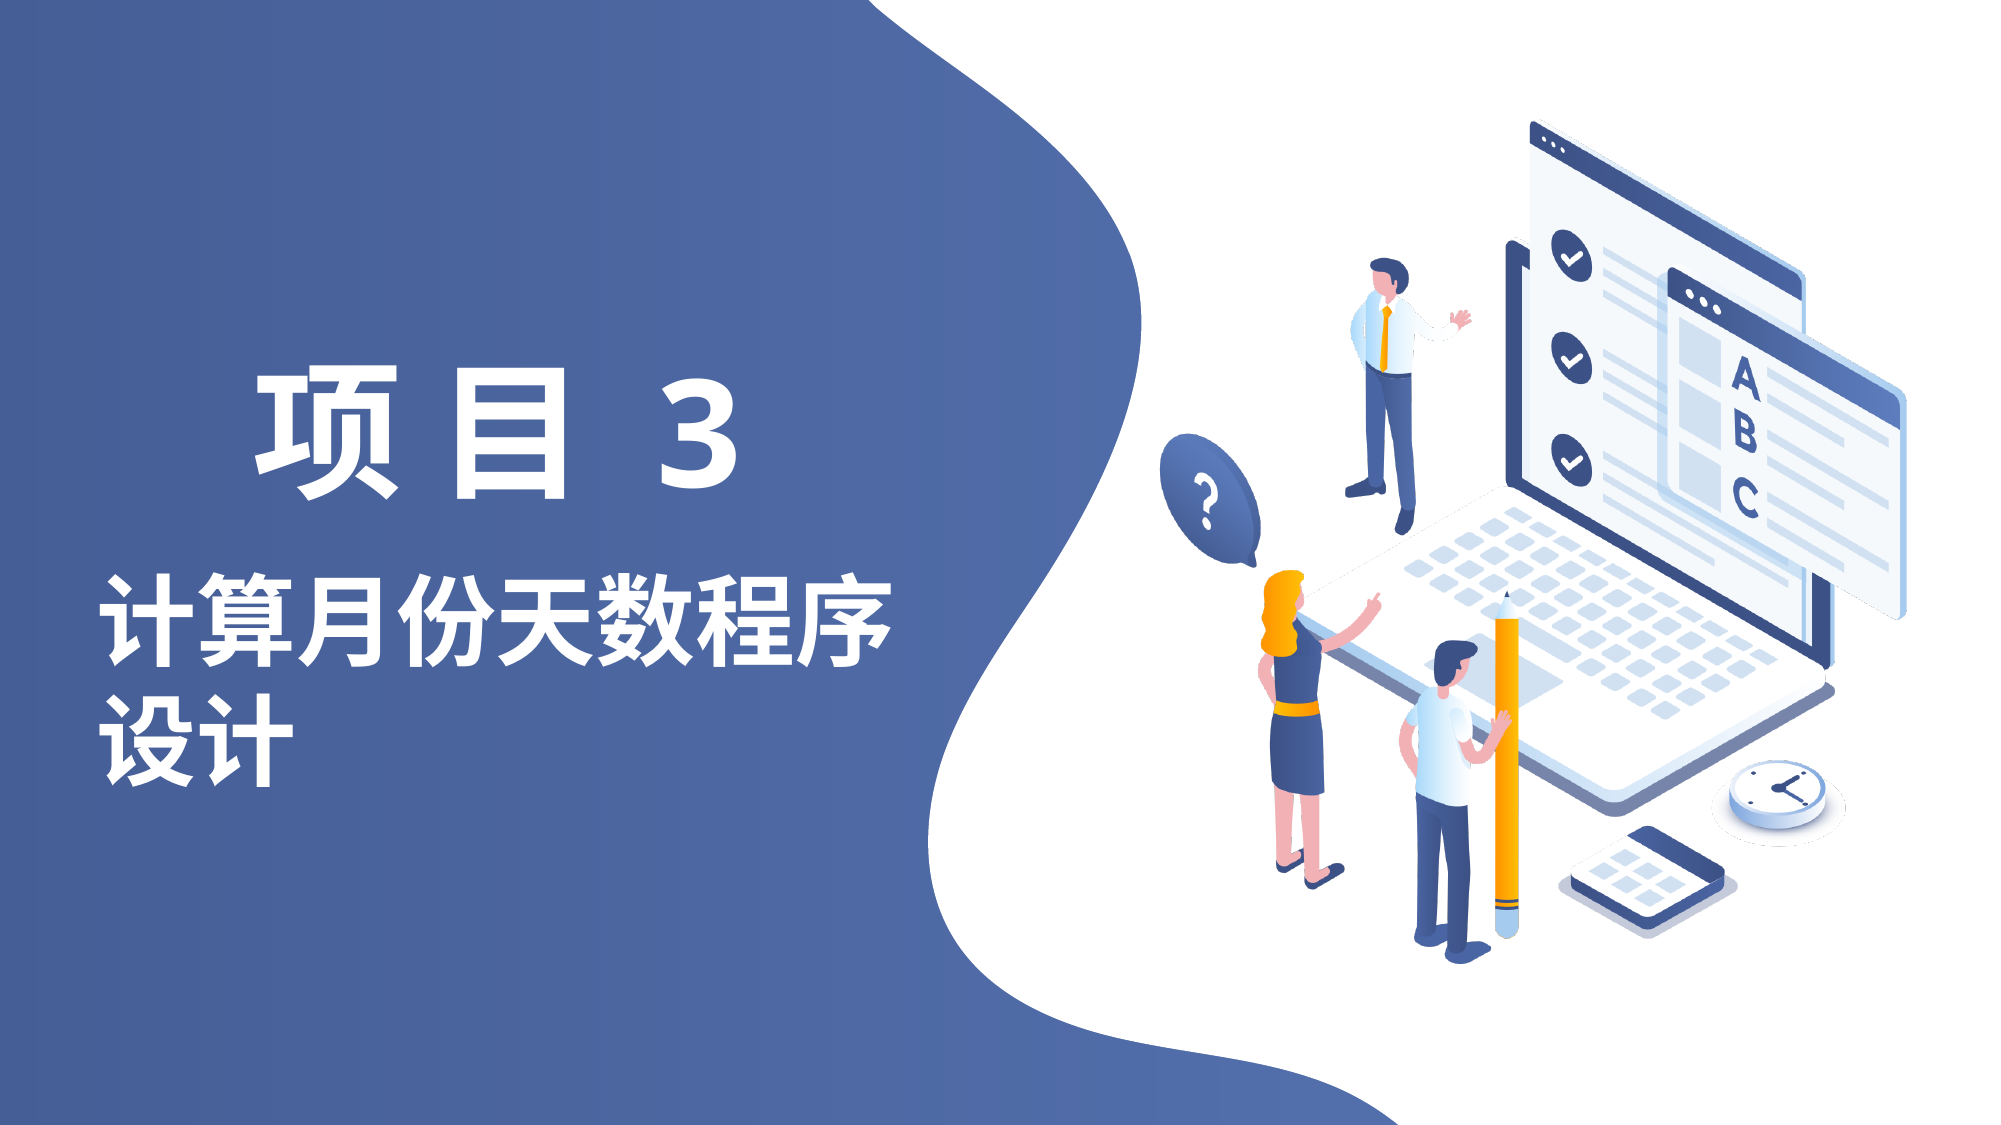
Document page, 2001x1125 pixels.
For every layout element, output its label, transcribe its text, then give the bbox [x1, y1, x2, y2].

picture [1159, 119, 1907, 964]
text_box 项 目 3 [237, 330, 786, 525]
text_box [868, 0, 2000, 1125]
text_box 计算月份天数程序设计 [81, 551, 942, 807]
